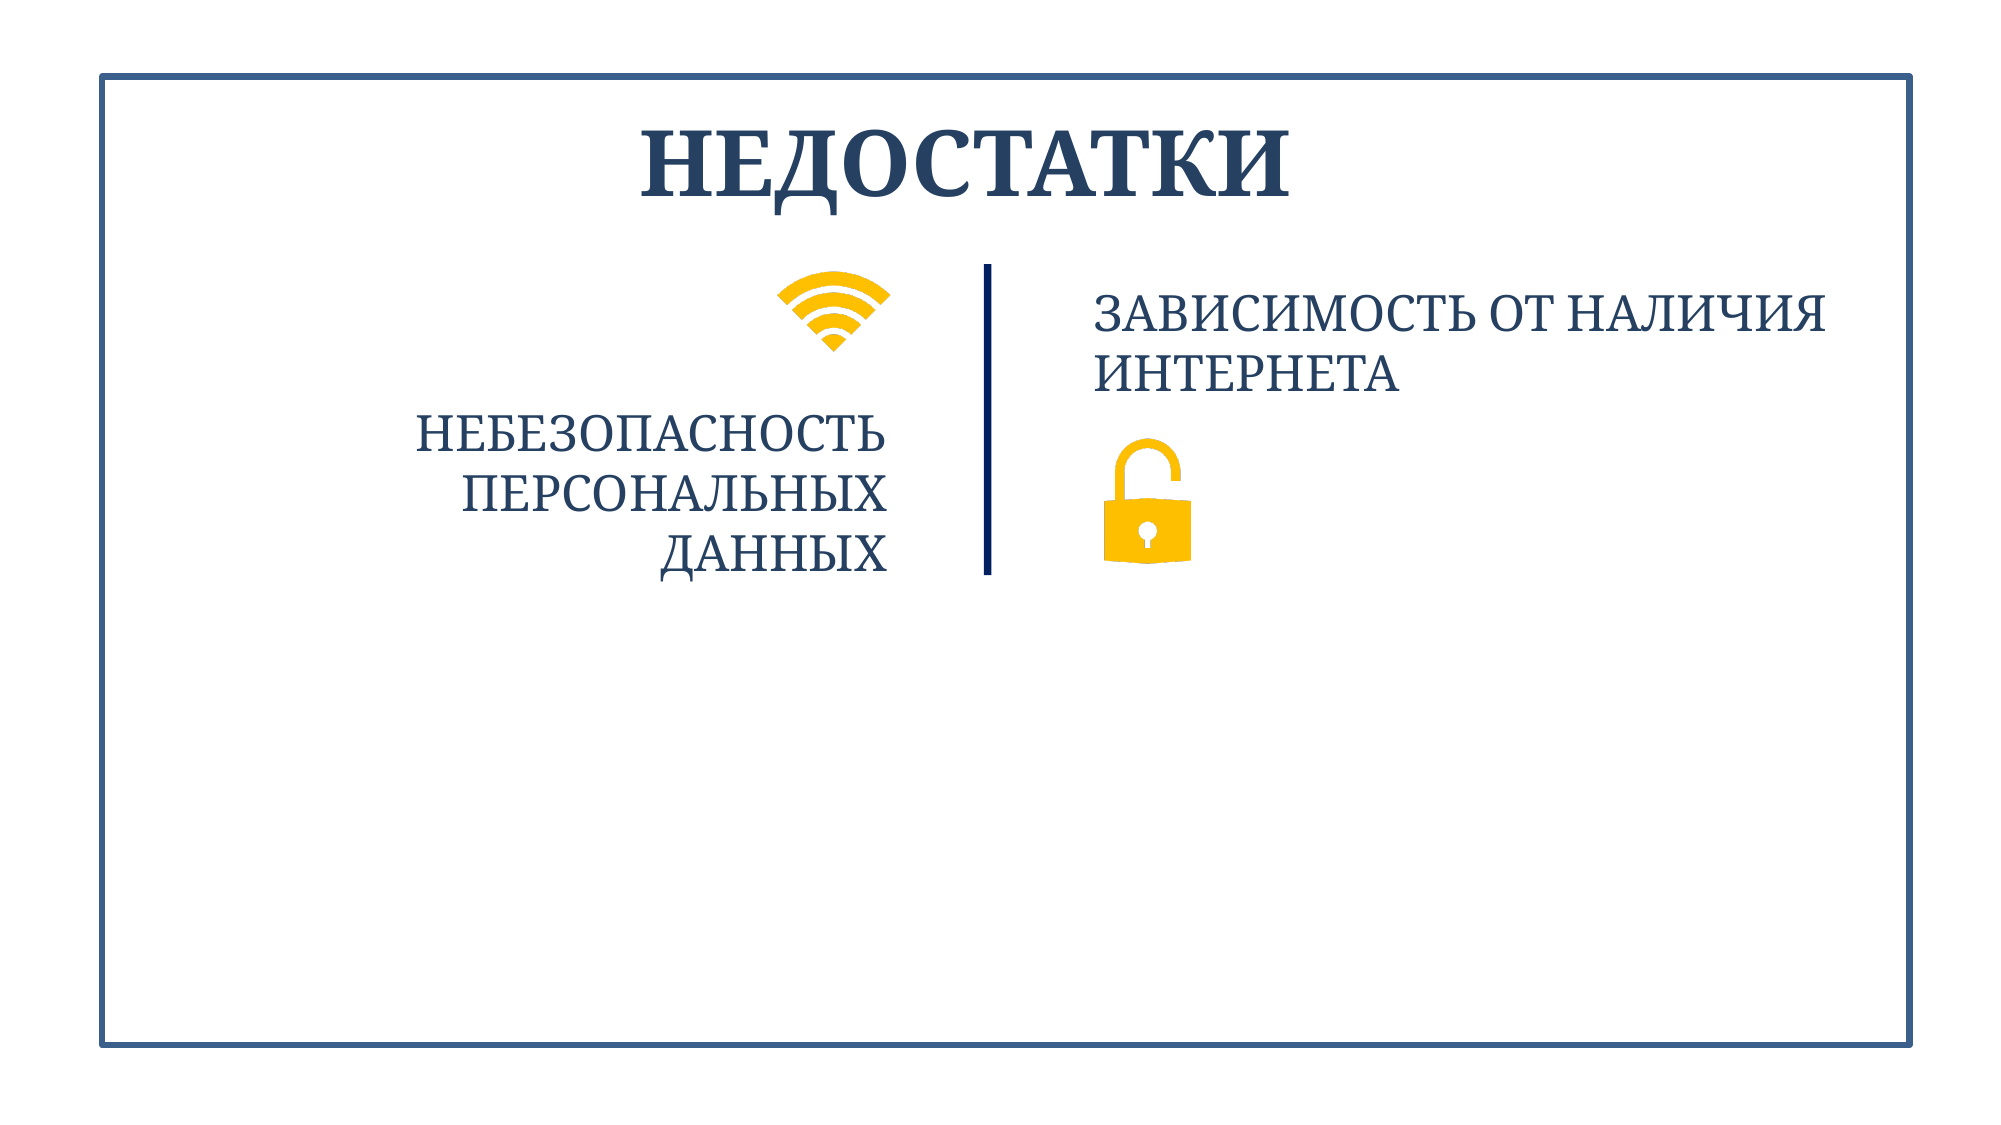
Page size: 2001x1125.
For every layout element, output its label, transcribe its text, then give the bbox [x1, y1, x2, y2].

text_box [100, 74, 1912, 1047]
title НЕДОСТАТКИ [291, 66, 1642, 74]
text_box [982, 262, 993, 577]
picture [750, 227, 917, 395]
picture [1072, 426, 1223, 576]
text_box НЕБЕЗОПАСНОСТЬ ПЕРСОНАЛЬНЫХ ДАННЫХ [216, 394, 902, 634]
